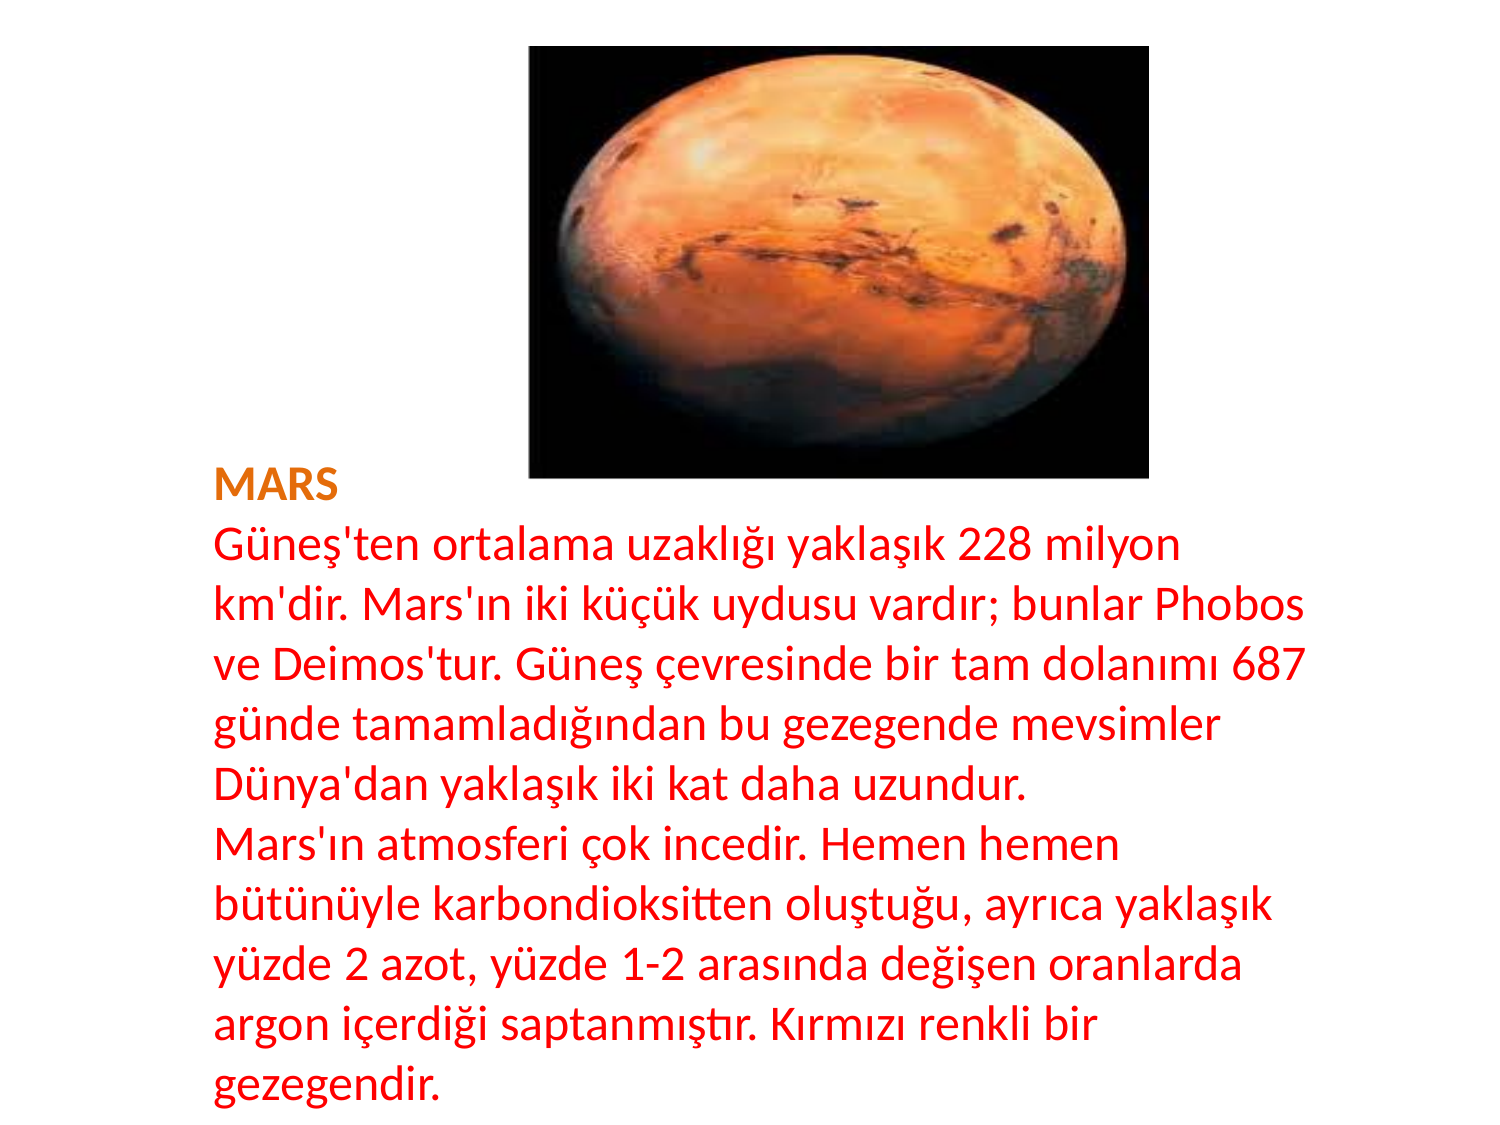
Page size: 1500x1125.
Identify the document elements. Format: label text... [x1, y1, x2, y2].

text_box MARS Güneş'ten ortalama uzaklığı yaklaşık 228 milyon km'dir. Mars'ın iki küçük uydusu vardır; bunlar Phobos ve Deimos'tur. Güneş çevresinde bir tam dolanımı 687 günde tamamladığından bu gezegende mevsimler Dünya'dan yaklaşık iki kat daha uzundur. Mars'ın atmosferi çok incedir. Hemen hemen bütünüyle karbondioksitten oluştuğu, ayrıca yaklaşık yüzde 2 azot, yüzde 1-2 arasında değişen oranlarda argon içerdiği saptanmıştır. Kırmızı renkli bir gezegendir. [199, 443, 1325, 1119]
picture [527, 46, 1149, 481]
